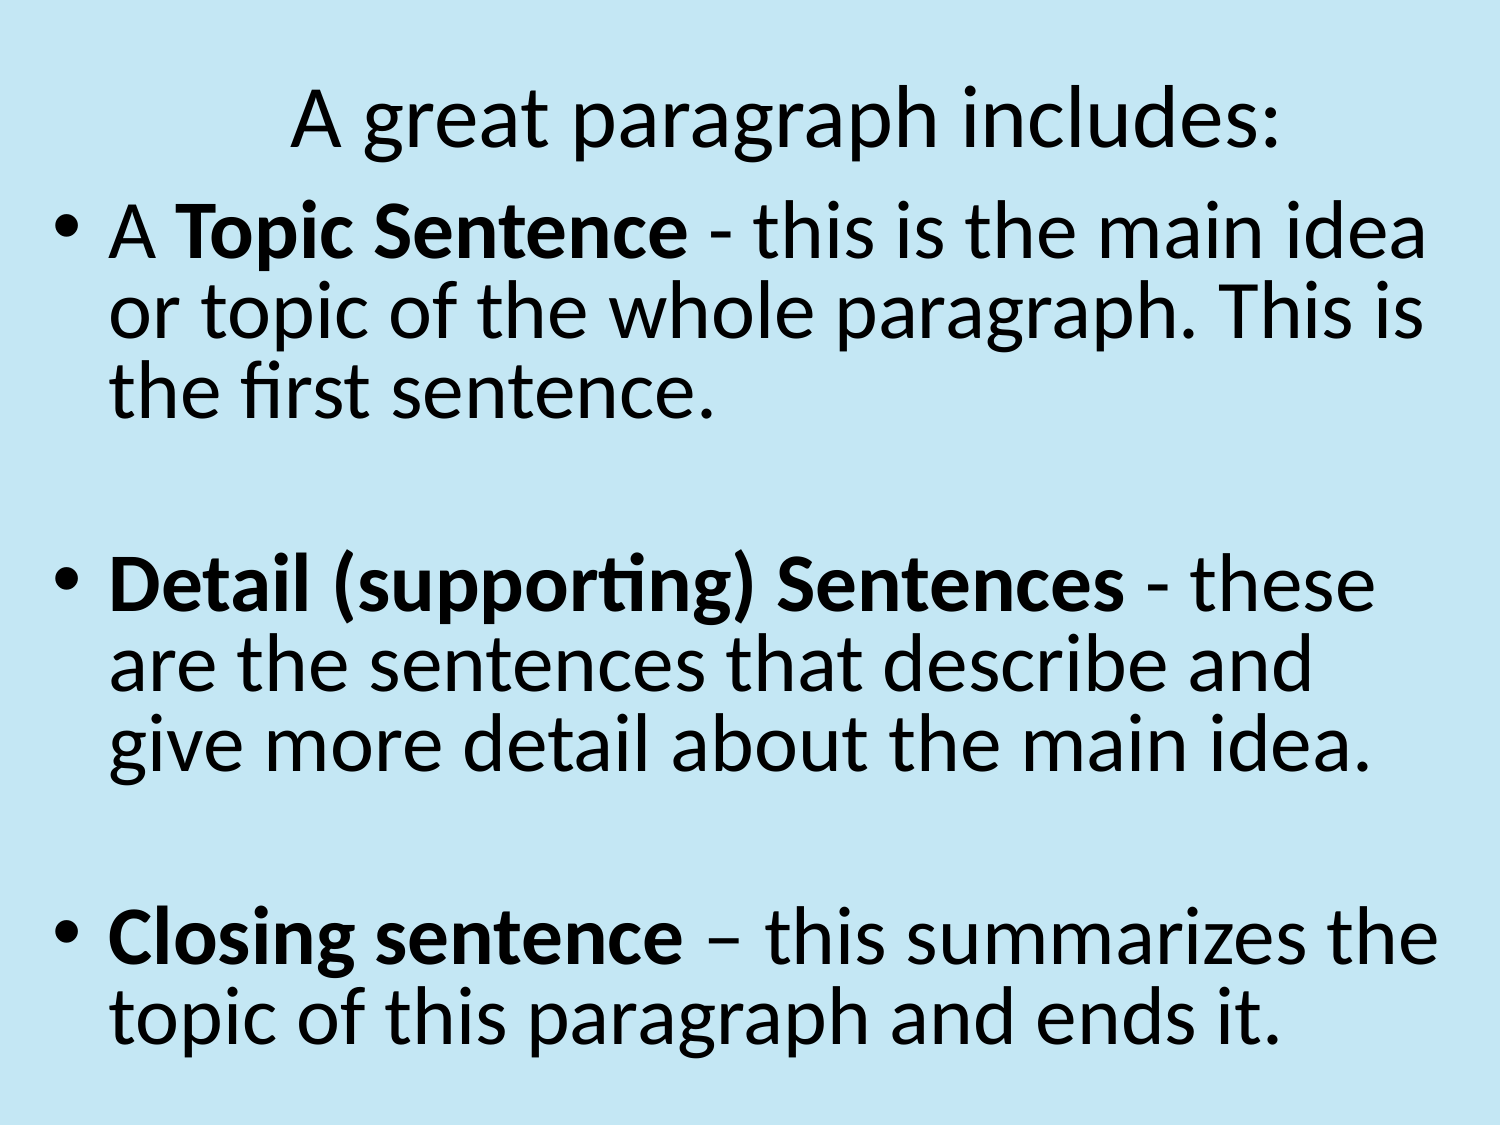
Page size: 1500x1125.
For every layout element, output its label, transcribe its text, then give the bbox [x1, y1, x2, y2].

list A Topic Sentence - this is the main idea or topic of the whole paragraph. This is the first sentence. Detail (supporting) Sentences - these are the sentences that describe and give more detail about the main idea. Closing sentence – this summarizes the topic of this paragraph and ends it. [37, 187, 1463, 1076]
title A great paragraph includes: [149, 49, 1426, 187]
